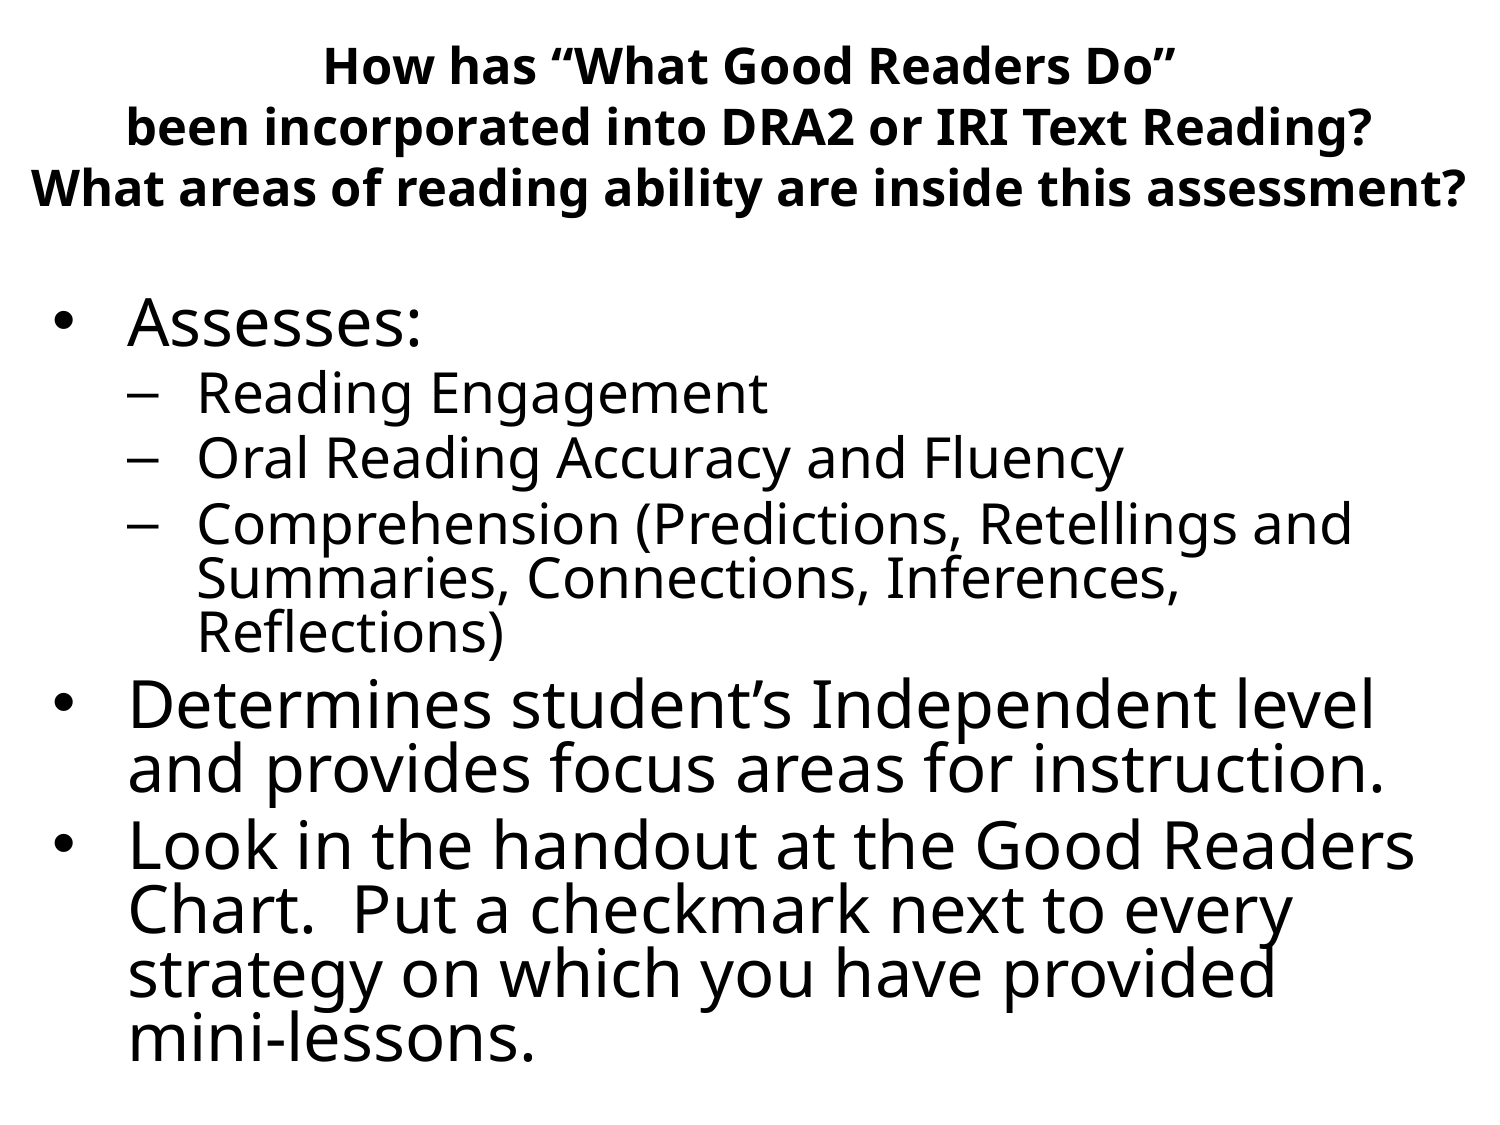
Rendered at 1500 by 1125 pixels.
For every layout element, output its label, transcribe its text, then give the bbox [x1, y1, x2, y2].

title How has “What Good Readers Do” been incorporated into DRA2 or IRI Text Reading? What areas of reading ability are inside this assessment? [0, 24, 1500, 225]
list Assesses: Reading Engagement Oral Reading Accuracy and Fluency Comprehension (Predictions, Retellings and Summaries, Connections, Inferences, Reflections) Determines student’s Independent level and provides focus areas for instruction. Look in the handout at the Good Readers Chart. Put a checkmark next to every strategy on which you have provided mini-lessons. [37, 287, 1450, 1088]
